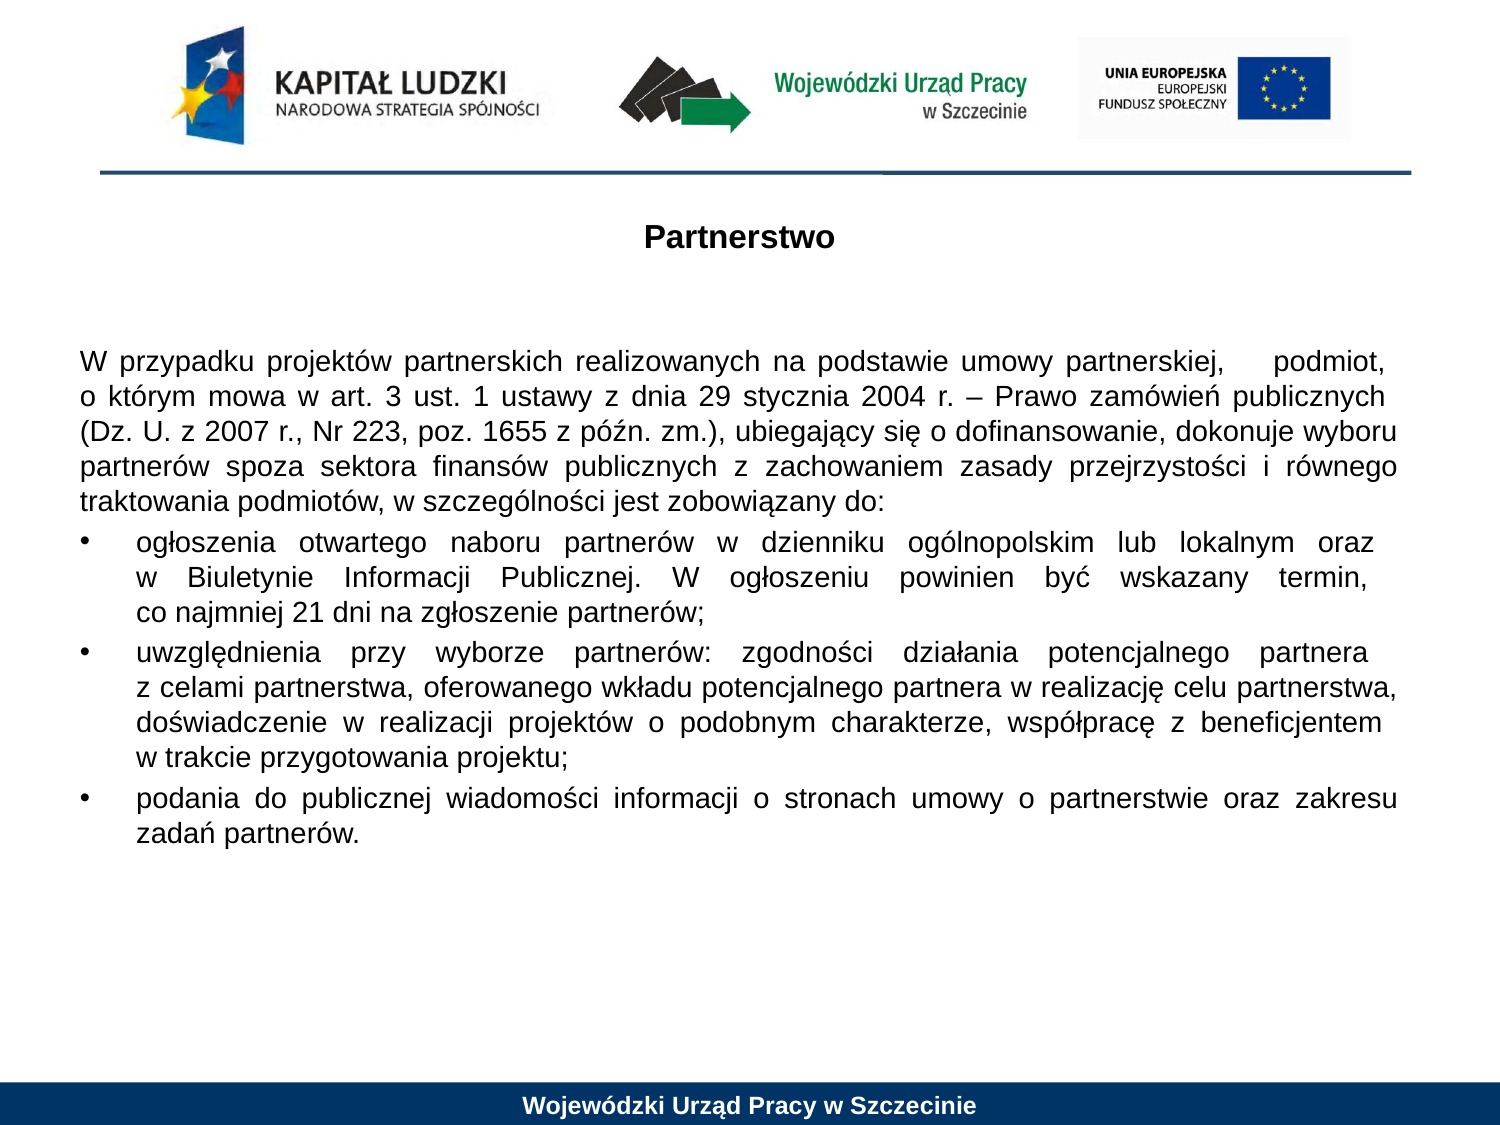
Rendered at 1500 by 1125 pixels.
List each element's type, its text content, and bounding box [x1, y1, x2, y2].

list Partnerstwo W przypadku projektów partnerskich realizowanych na podstawie umowy partnerskiej, podmiot, o którym mowa w art. 3 ust. 1 ustawy z dnia 29 stycznia 2004 r. – Prawo zamówień publicznych (Dz. U. z 2007 r., Nr 223, poz. 1655 z późn. zm.), ubiegający się o dofinansowanie, dokonuje wyboru partnerów spoza sektora finansów publicznych z zachowaniem zasady przejrzystości i równego traktowania podmiotów, w szczególności jest zobowiązany do: ogłoszenia otwartego naboru partnerów w dzienniku ogólnopolskim lub lokalnym oraz w Biuletynie Informacji Publicznej. W ogłoszeniu powinien być wskazany termin, co najmniej 21 dni na zgłoszenie partnerów; uwzględnienia przy wyborze partnerów: zgodności działania potencjalnego partnera z celami partnerstwa, oferowanego wkładu potencjalnego partnera w realizację celu partnerstwa, doświadczenie w realizacji projektów o podobnym charakterze, współpracę z beneficjentem w trakcie przygotowania projektu; podania do publicznej wiadomości informacji o stronach umowy o partnerstwie oraz zakresu zadań partnerów. [64, 160, 1416, 1005]
picture [159, 24, 1353, 149]
